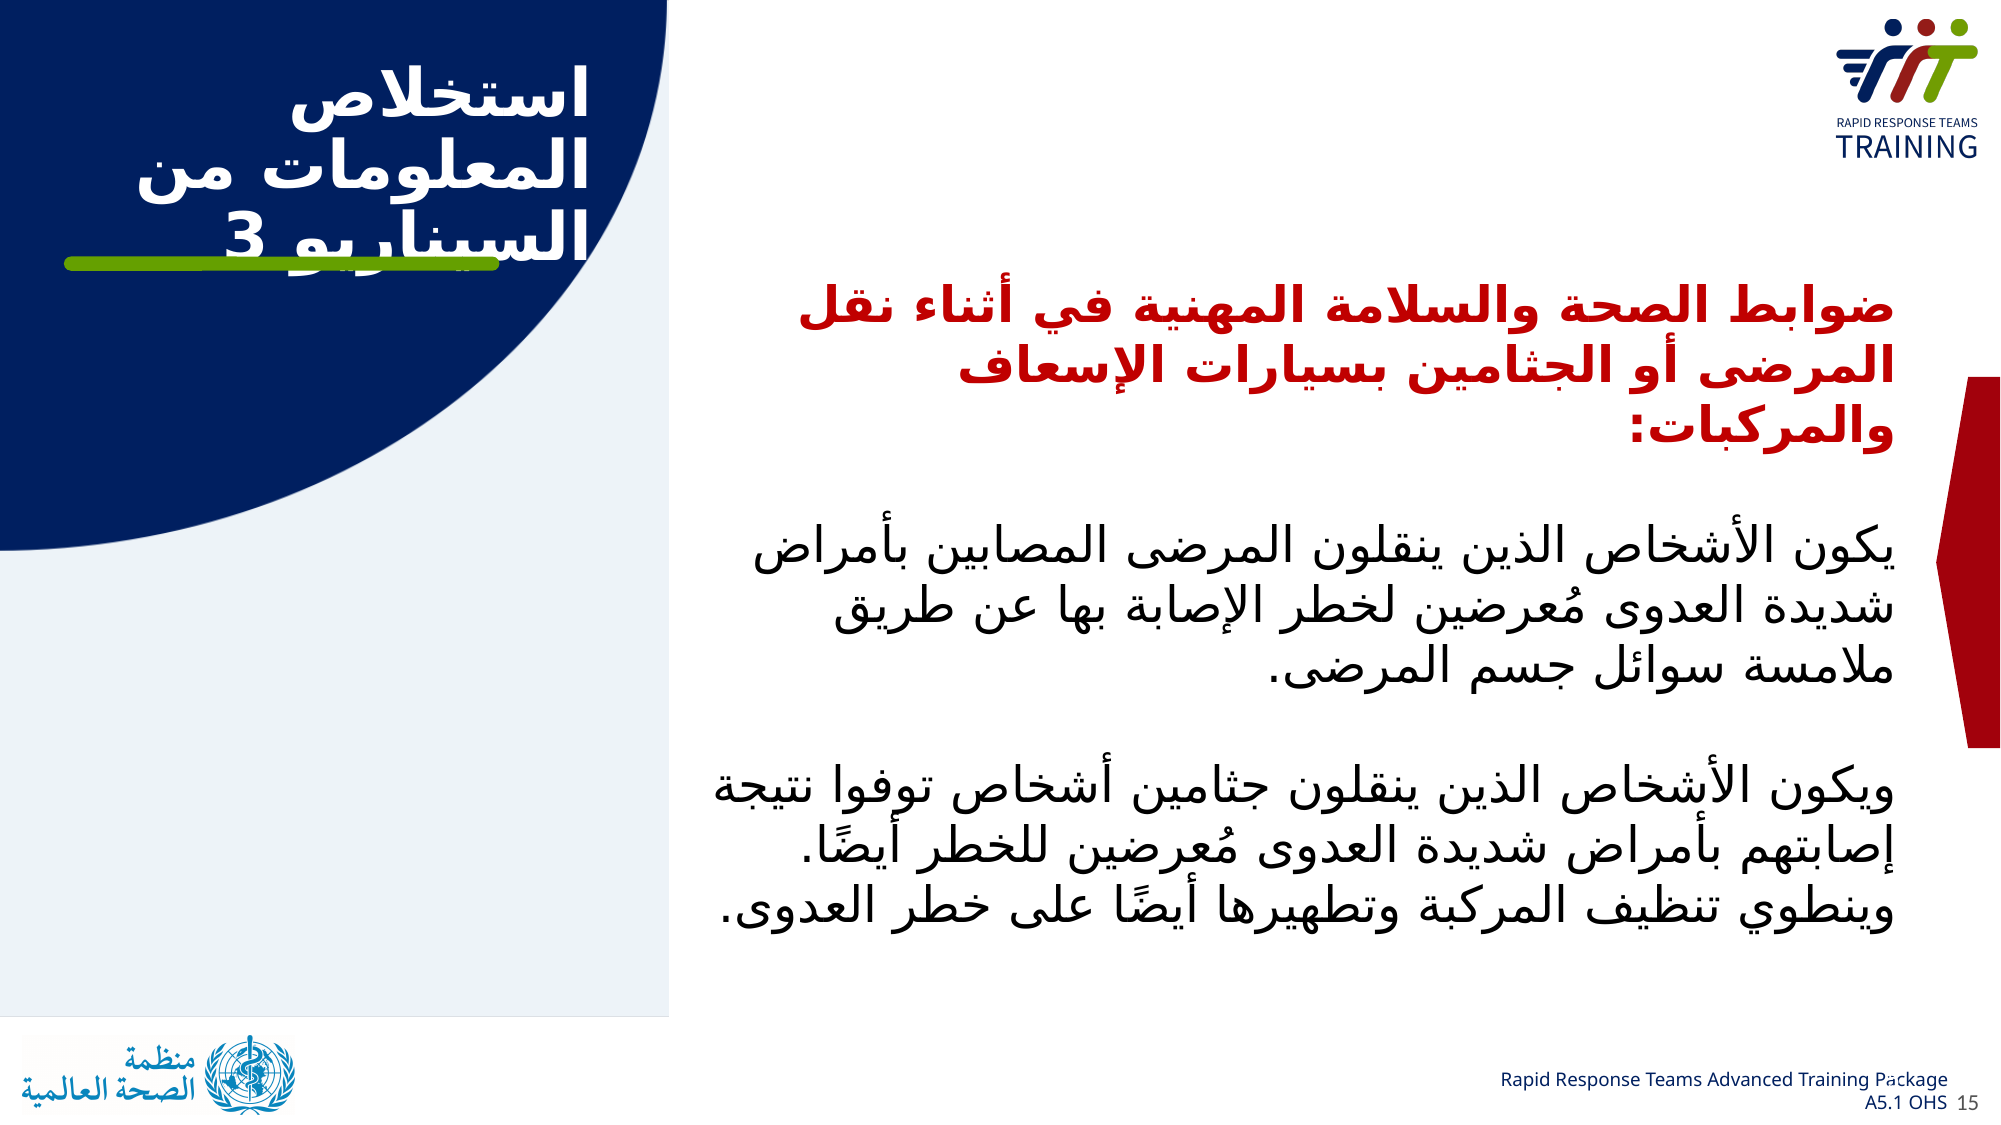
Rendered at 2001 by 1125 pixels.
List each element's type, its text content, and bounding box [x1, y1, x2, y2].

text_box ضوابط الصحة والسلامة المهنية في أثناء نقل المرضى أو الجثامين بسيارات الإسعاف والمركبات: يكون الأشخاص الذين ينقلون المرضى المصابين بأمراض شديدة العدوى مُعرضين لخطر الإصابة بها عن طريق ملامسة سوائل جسم المرضى. ويكون الأشخاص الذين ينقلون جثامين أشخاص توفوا نتيجة إصابتهم بأمراض شديدة العدوى مُعرضين للخطر أيضًا. وينطوي تنظيف المركبة وتطهيرها أيضًا على خطر العدوى. [700, 264, 1905, 1125]
picture [252, 1050, 258, 1059]
picture [22, 1035, 295, 1115]
picture [1835, 19, 1978, 167]
text_box [63, 256, 500, 271]
title استخلاص المعلومات من السيناريو 3 [64, 73, 601, 261]
picture [0, 0, 669, 1018]
slide_number 15 [1905, 1037, 1922, 1082]
